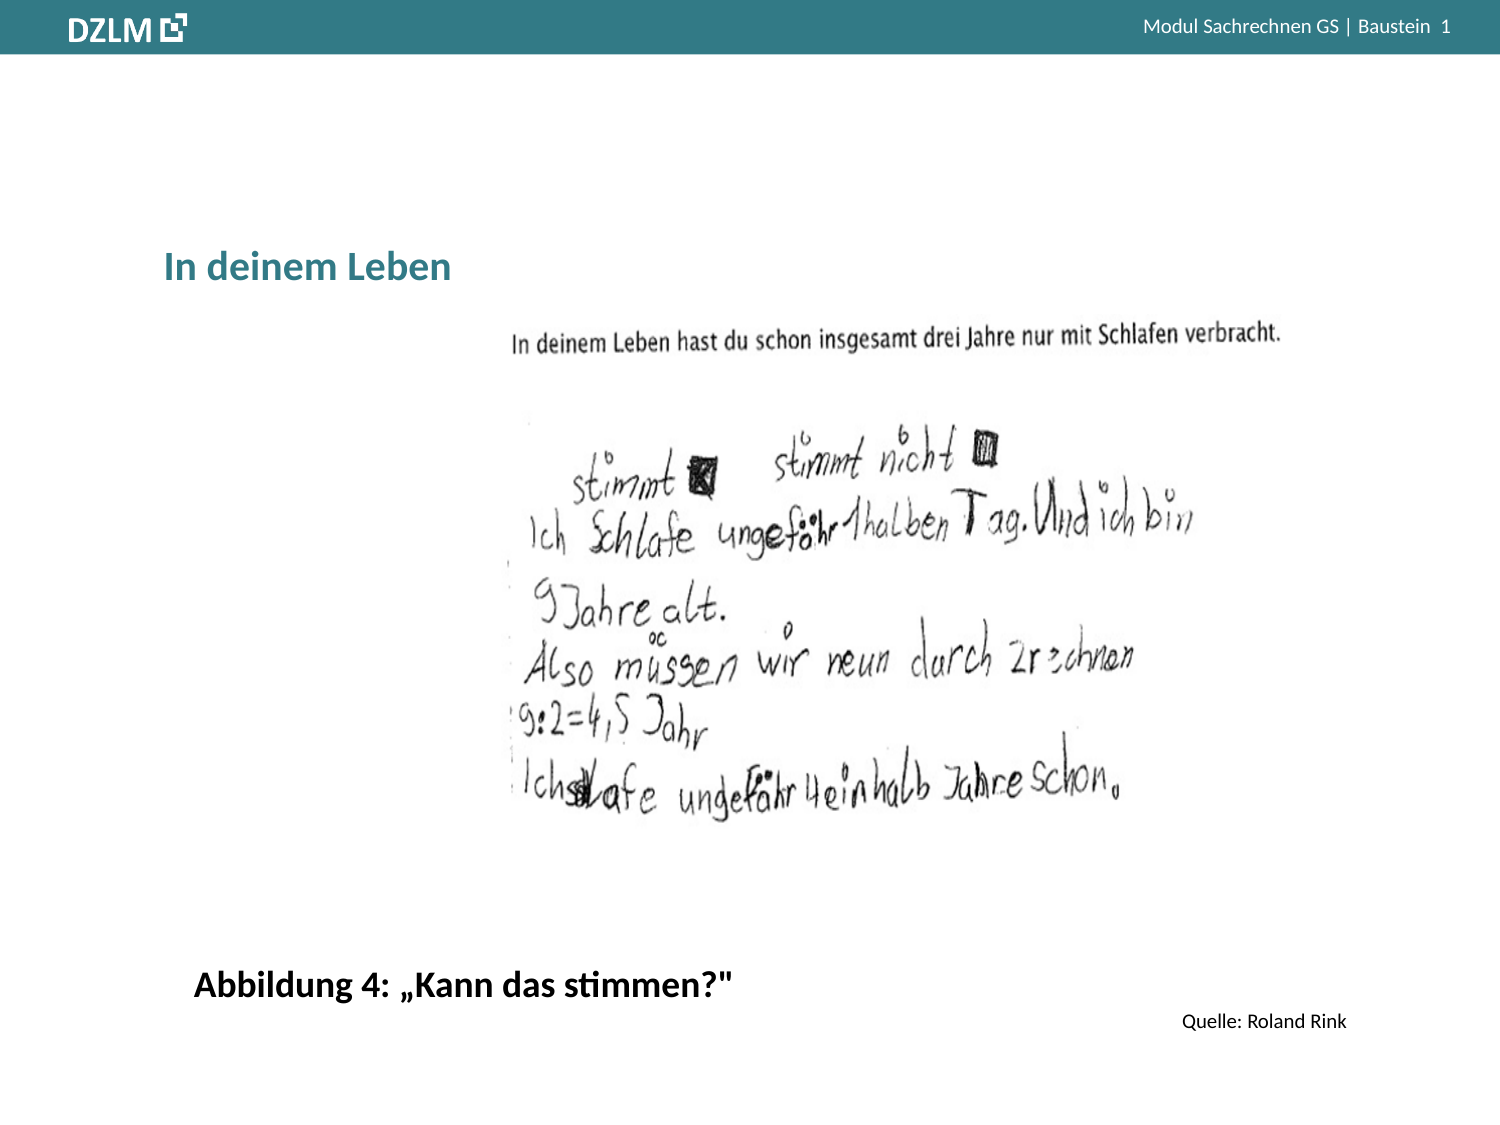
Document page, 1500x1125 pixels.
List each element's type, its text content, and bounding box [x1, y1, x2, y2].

text_box Abbildung 4: „Kann das stimmen?" [179, 952, 1066, 1012]
text_box Quelle: Roland Rink [1167, 1000, 1475, 1041]
text_box In deinem Leben [148, 231, 468, 297]
picture [501, 314, 1289, 843]
